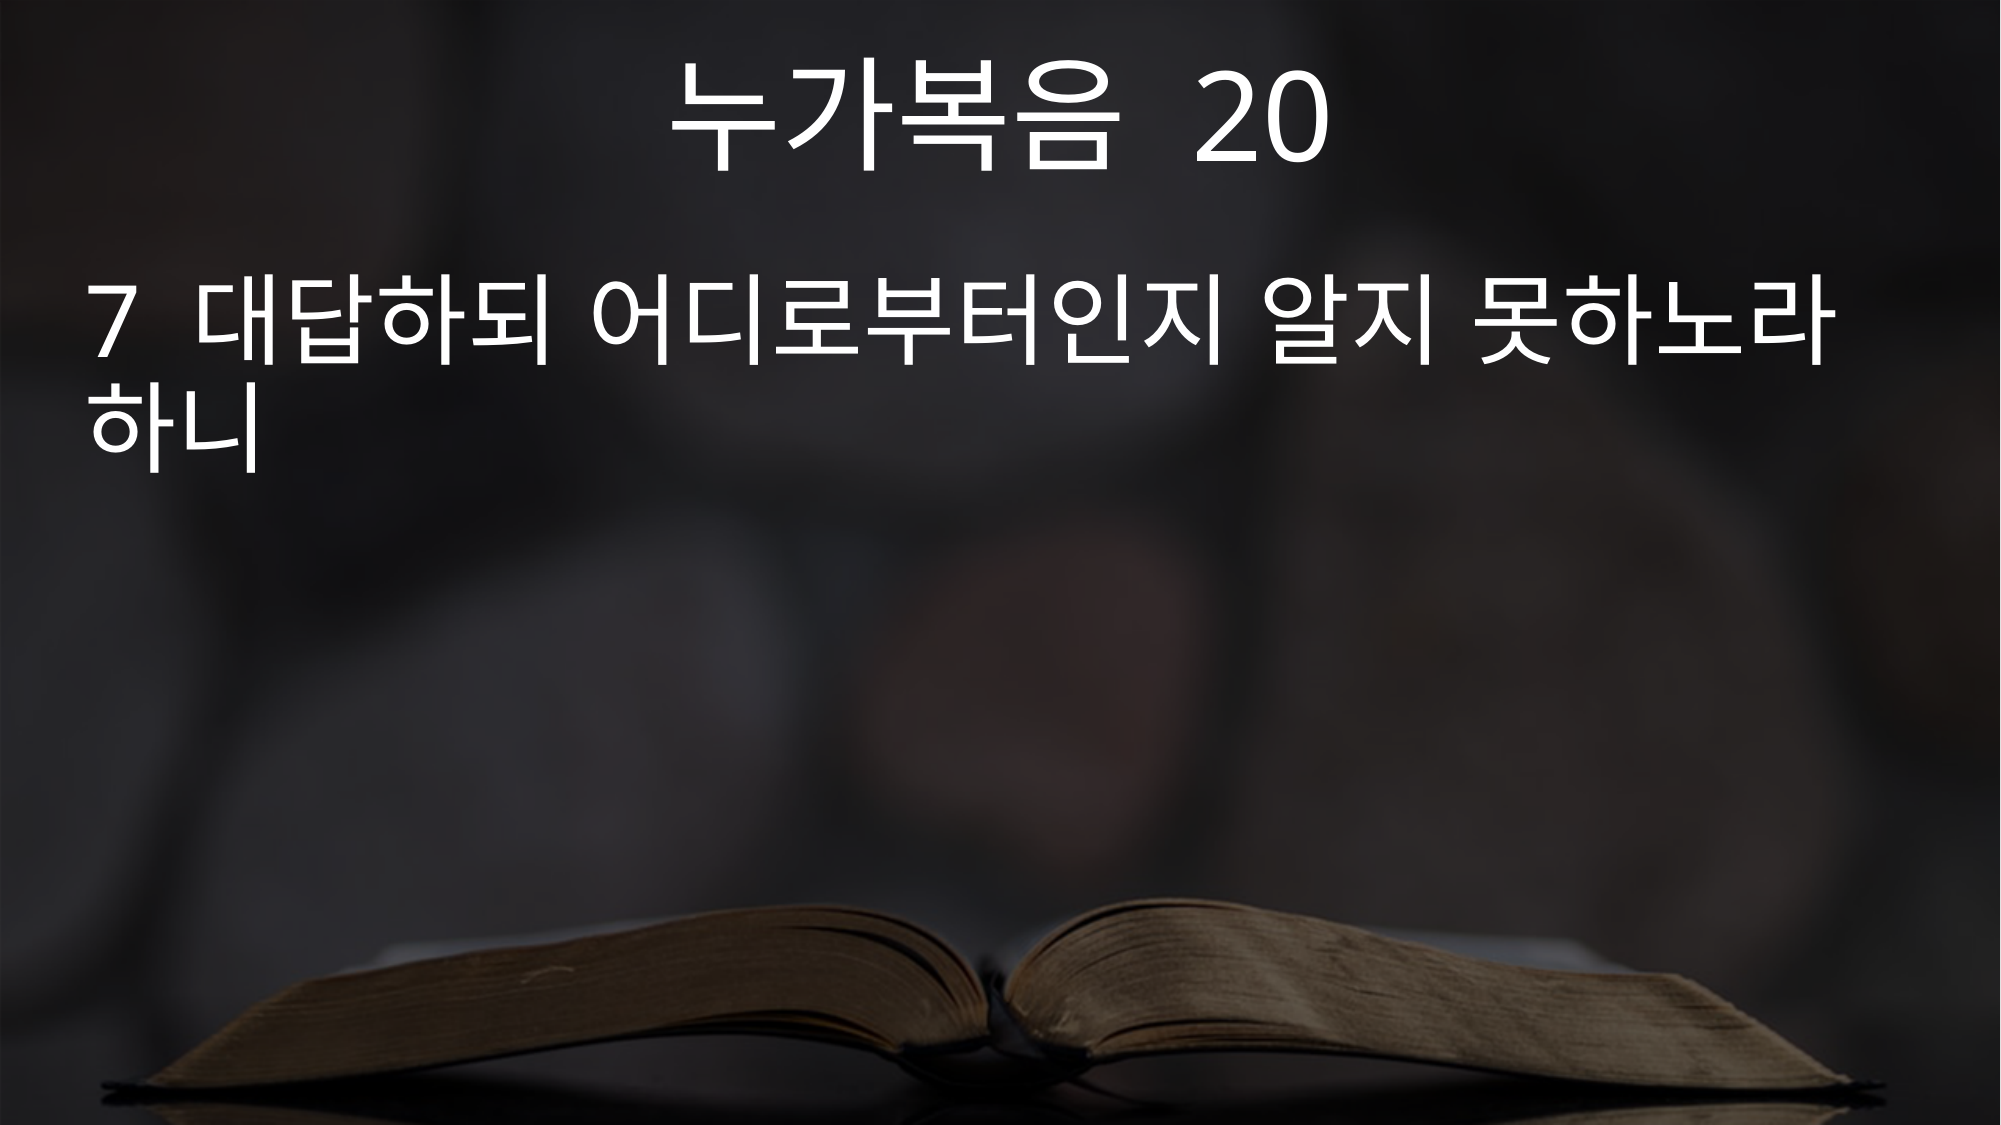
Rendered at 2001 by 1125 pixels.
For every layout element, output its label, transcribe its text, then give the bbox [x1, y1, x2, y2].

picture [0, 0, 2001, 1125]
footer 누가복음 20 [0, 32, 2000, 192]
list 7 대답하되 어디로부터인지 알지 못하노라 하니 [69, 263, 1953, 423]
